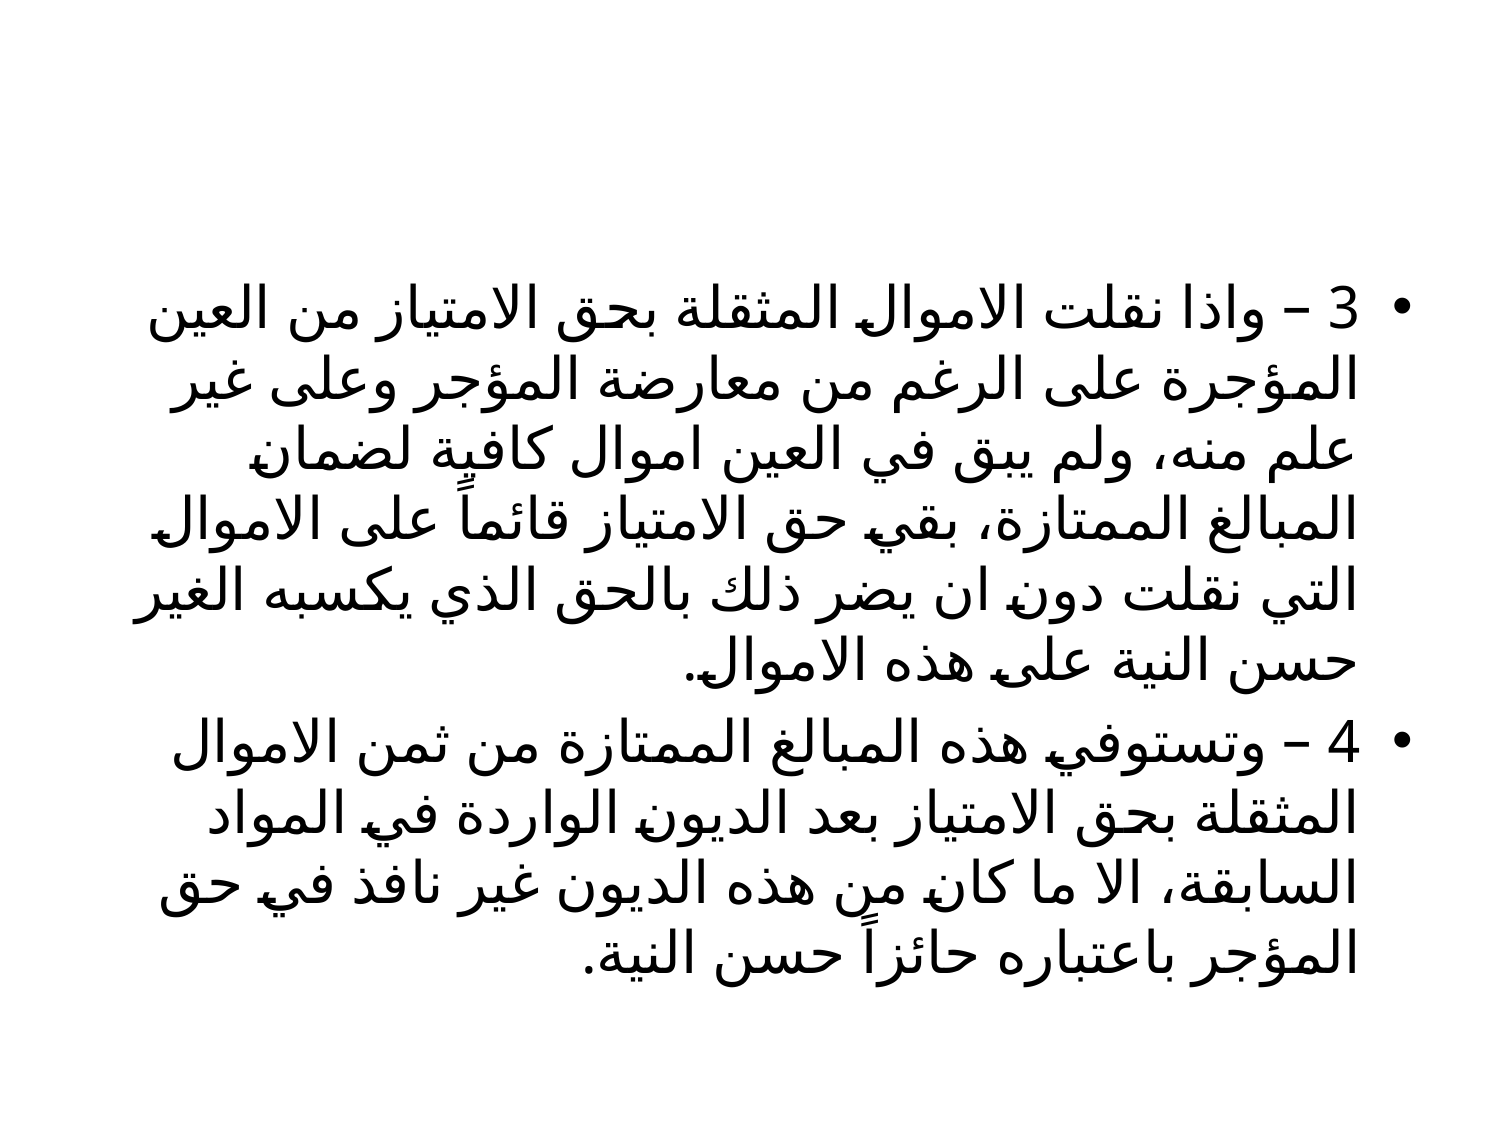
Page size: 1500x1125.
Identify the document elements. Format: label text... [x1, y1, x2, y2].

list 3 – واذا نقلت الاموال المثقلة بحق الامتیاز من العین المؤجرة على الرغم من معارضة المؤجر وعلى غیر علم منه، ولم يبق في العین اموال كافیة لضمان المبالغ الممتازة، بقي حق الامتیاز قائماً على الاموال التي نقلت دون ان يضر ذلك بالحق الذي يكسبه الغیر حسن النیة على ھذه الاموال. 4 – وتستوفي ھذه المبالغ الممتازة من ثمن الاموال المثقلة بحق الامتیاز بعد الديون الواردة في المواد السابقة، الا ما كان من ھذه الديون غیر نافذ في حق المؤجر باعتباره حائزاً حسن النیة. [75, 262, 1425, 1005]
